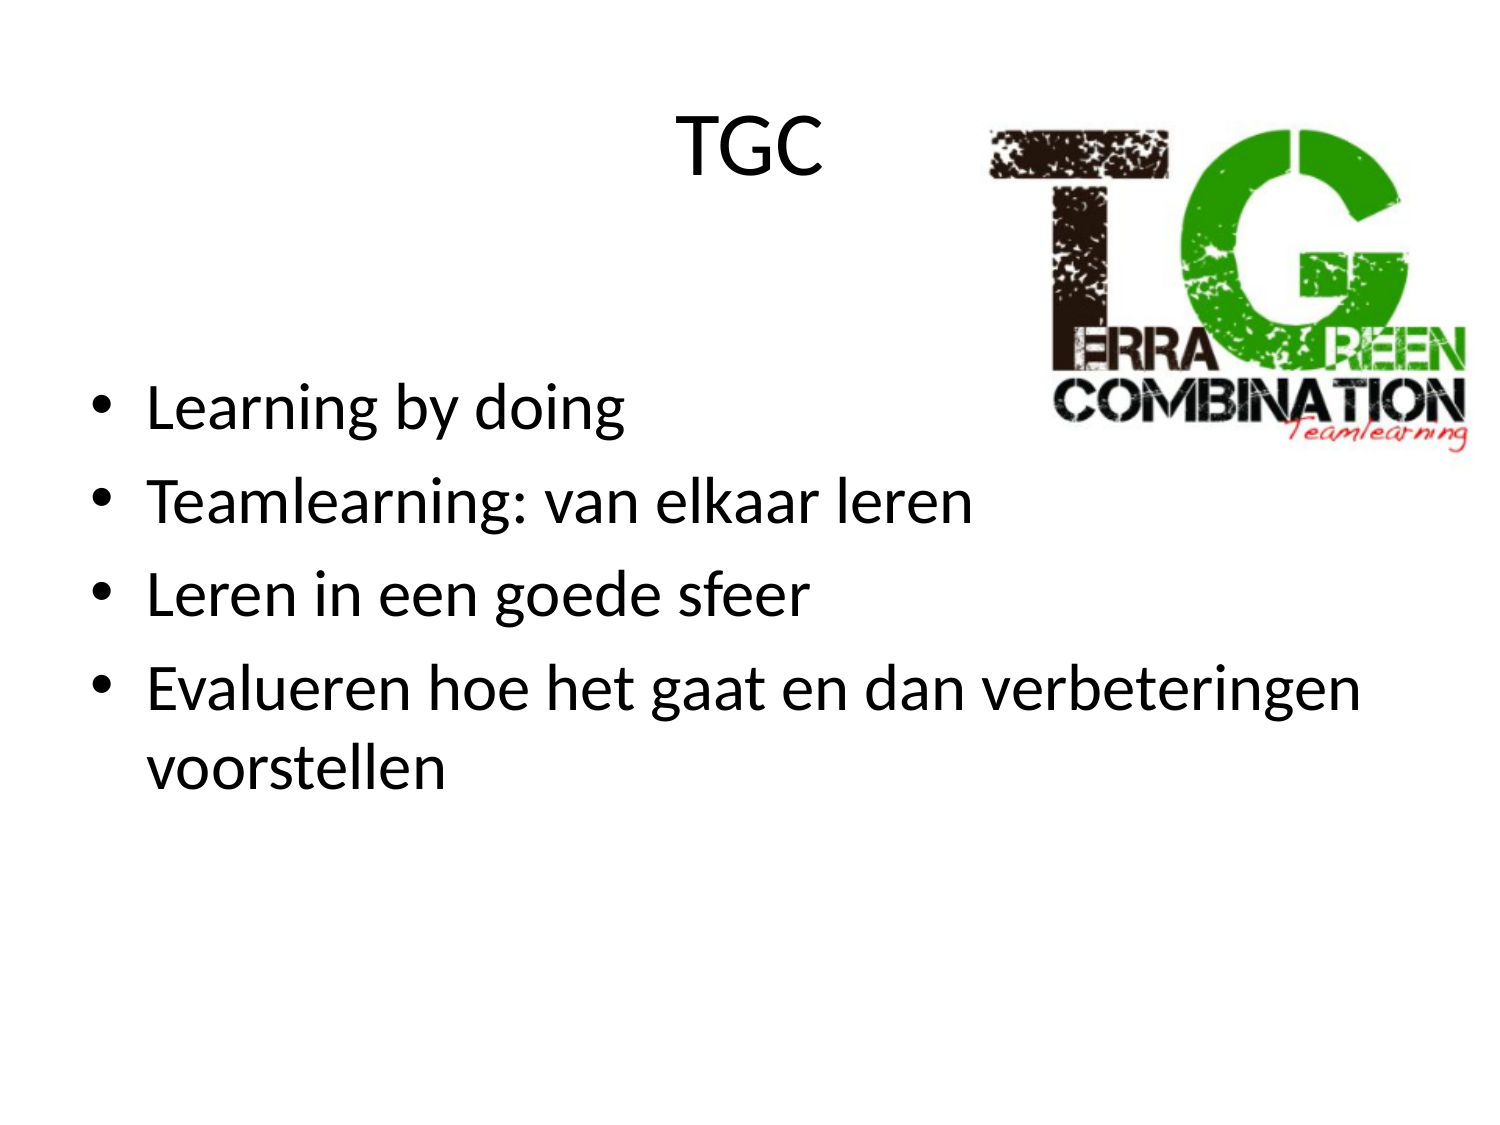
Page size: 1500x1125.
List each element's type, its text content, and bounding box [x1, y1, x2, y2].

title TGC [75, 45, 974, 233]
list Learning by doing Teamlearning: van elkaar leren Leren in een goede sfeer Evalueren hoe het gaat en dan verbeteringen voorstellen [75, 262, 1425, 1005]
picture [979, 0, 1483, 504]
